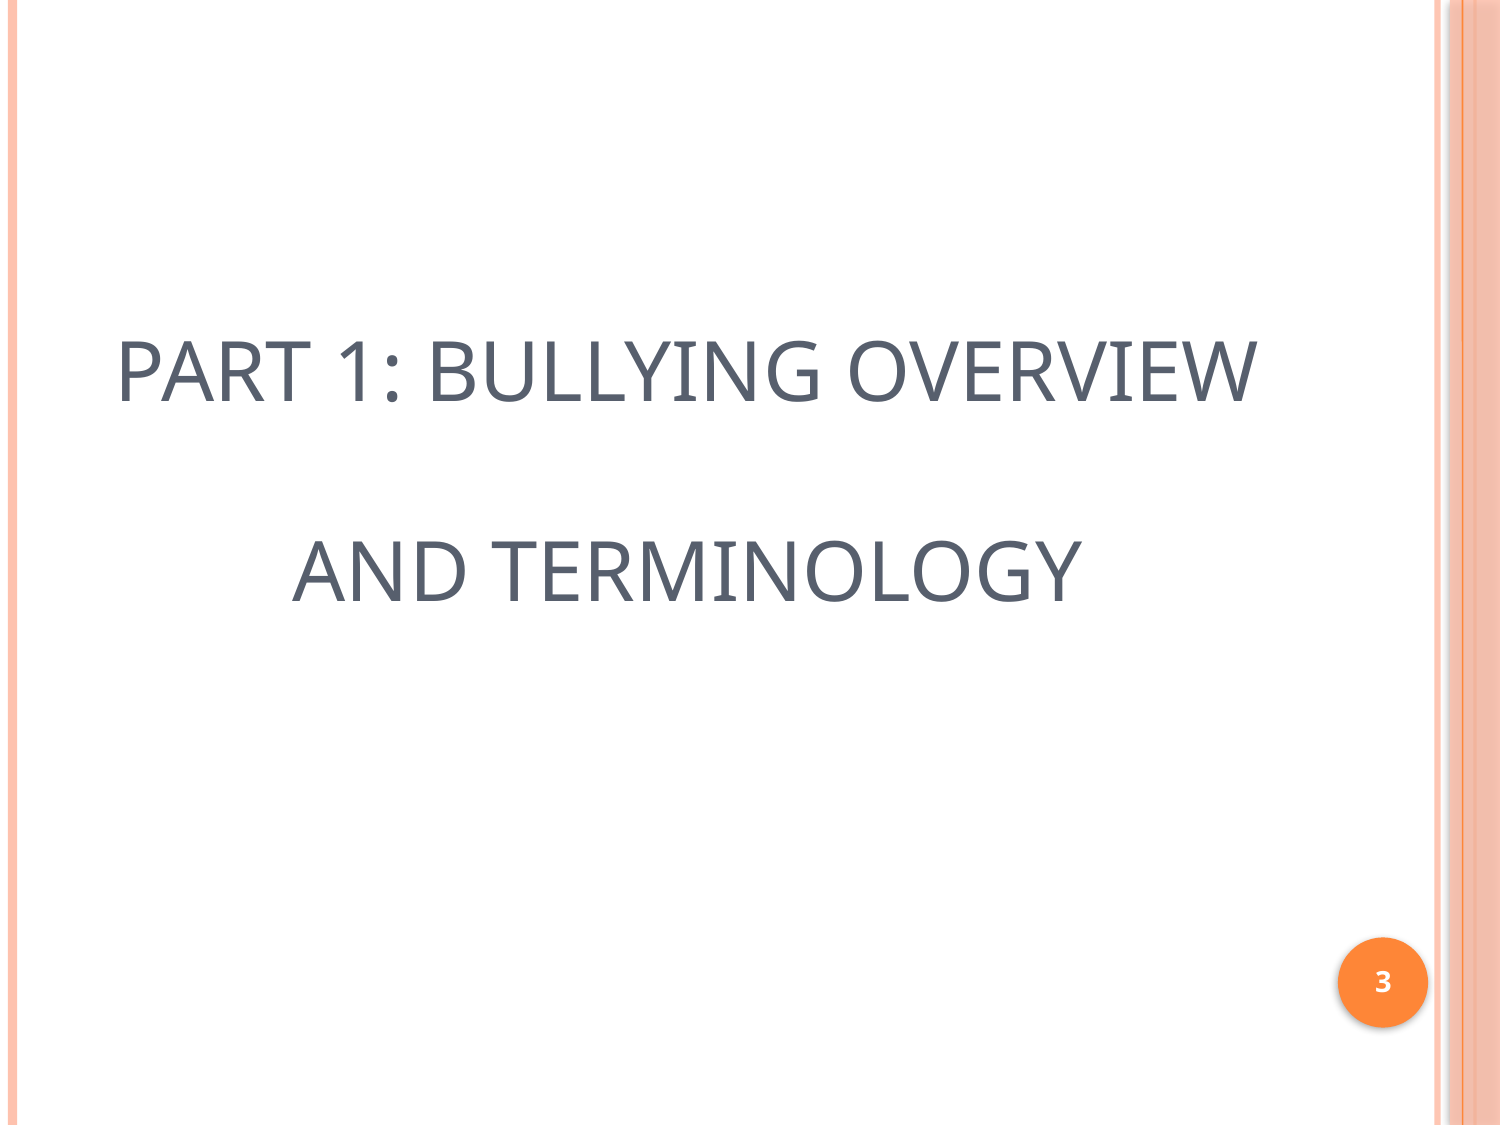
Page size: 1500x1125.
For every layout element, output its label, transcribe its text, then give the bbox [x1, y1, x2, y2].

slide_number 3 [1333, 940, 1434, 1026]
title Part 1: Bullying Overview and Terminology [75, 312, 1300, 625]
